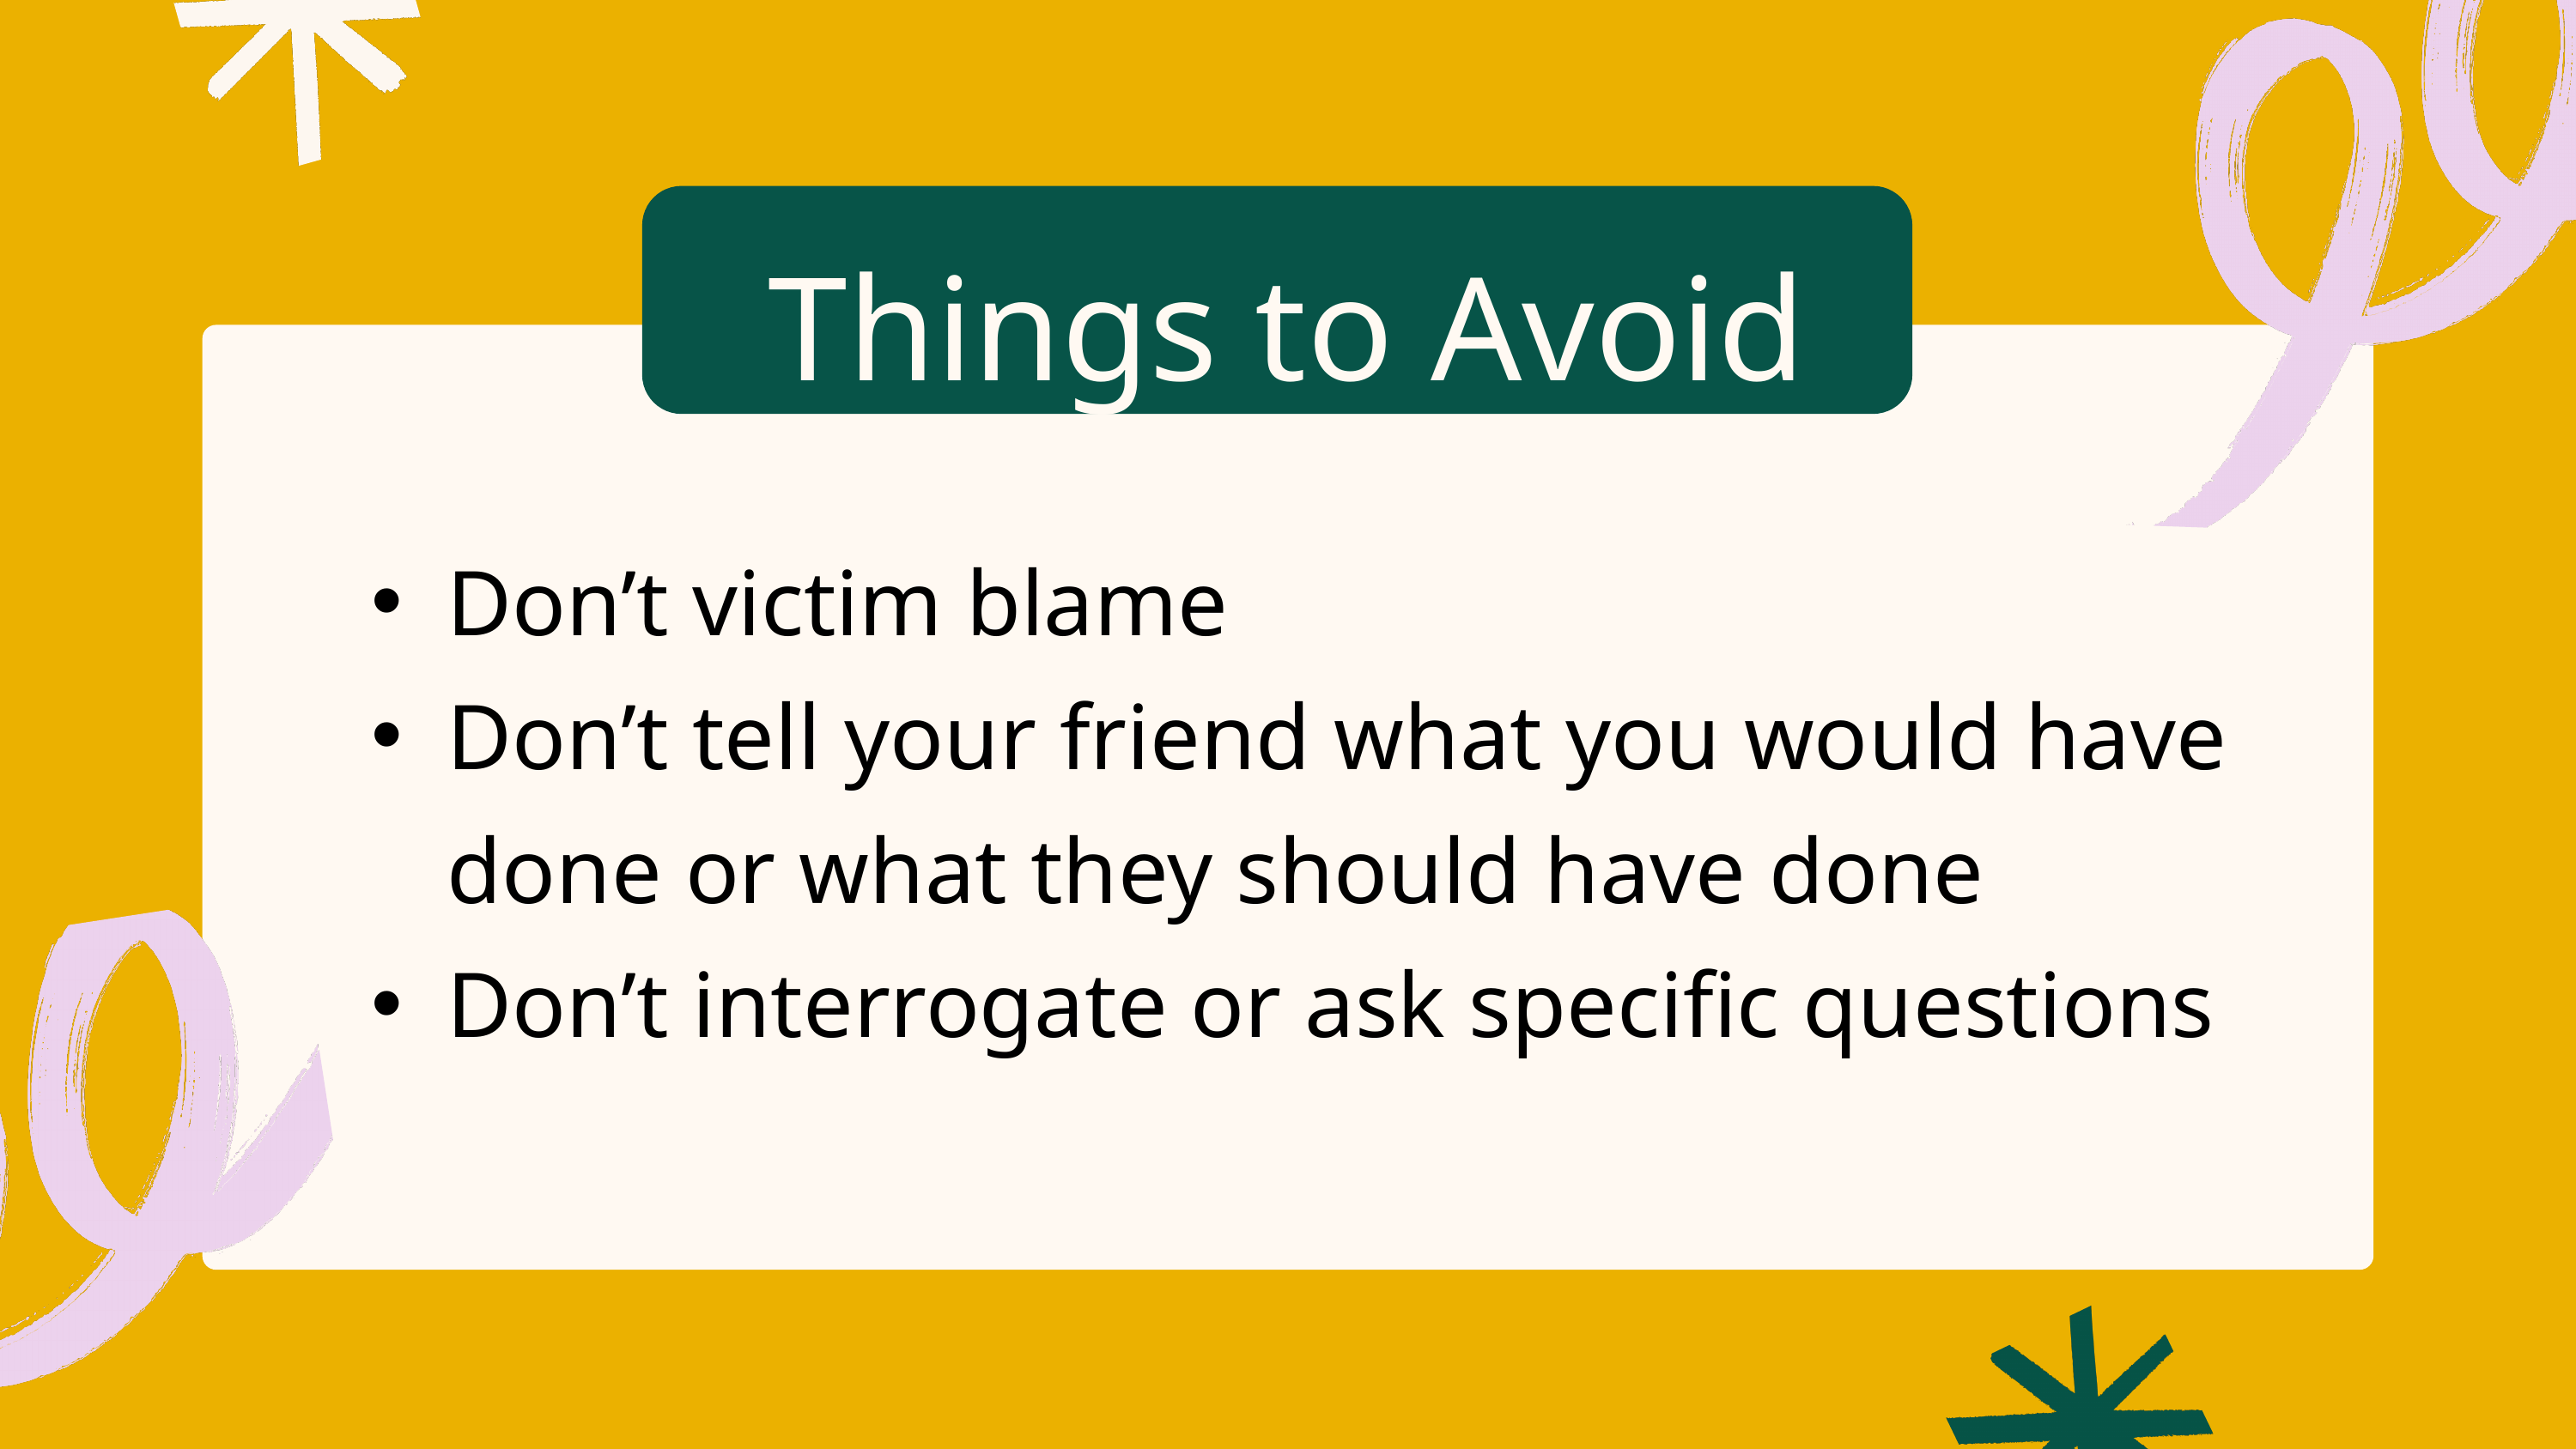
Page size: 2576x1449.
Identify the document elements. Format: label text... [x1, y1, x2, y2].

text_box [202, 324, 2374, 1270]
text_box [173, 0, 451, 187]
text_box [641, 185, 1913, 237]
text_box Things to Avoid [295, 237, 2280, 321]
text_box [0, 905, 381, 1449]
text_box [1929, 1282, 2221, 1449]
text_box [2122, 0, 2576, 541]
